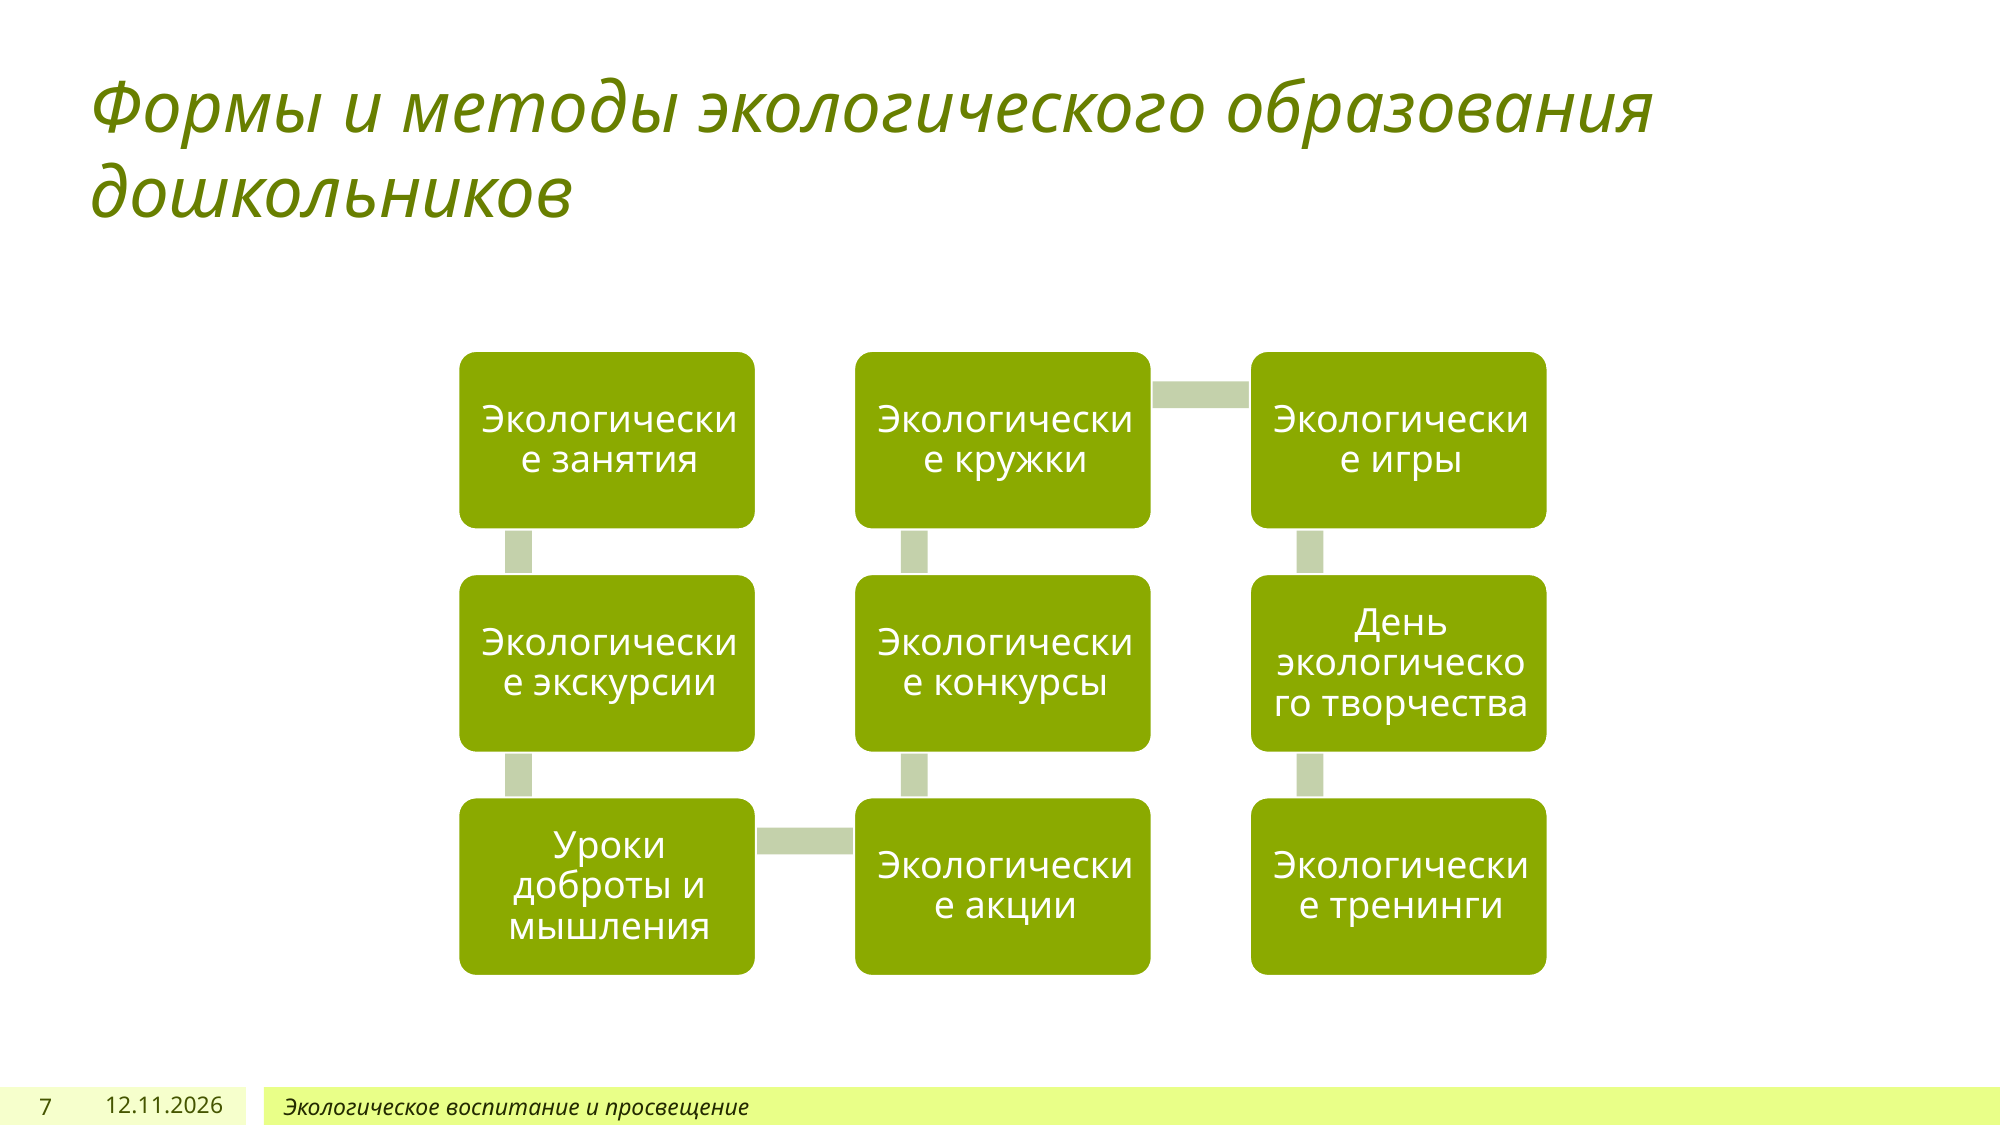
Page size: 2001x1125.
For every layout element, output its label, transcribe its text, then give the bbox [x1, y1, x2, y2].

title Формы и методы экологического образования дошкольников [74, 45, 1972, 240]
footer Экологическое воспитание и просвещение [268, 1087, 1769, 1125]
slide_number 7 [0, 1087, 68, 1125]
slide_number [74, 1087, 239, 1125]
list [237, 350, 1769, 976]
